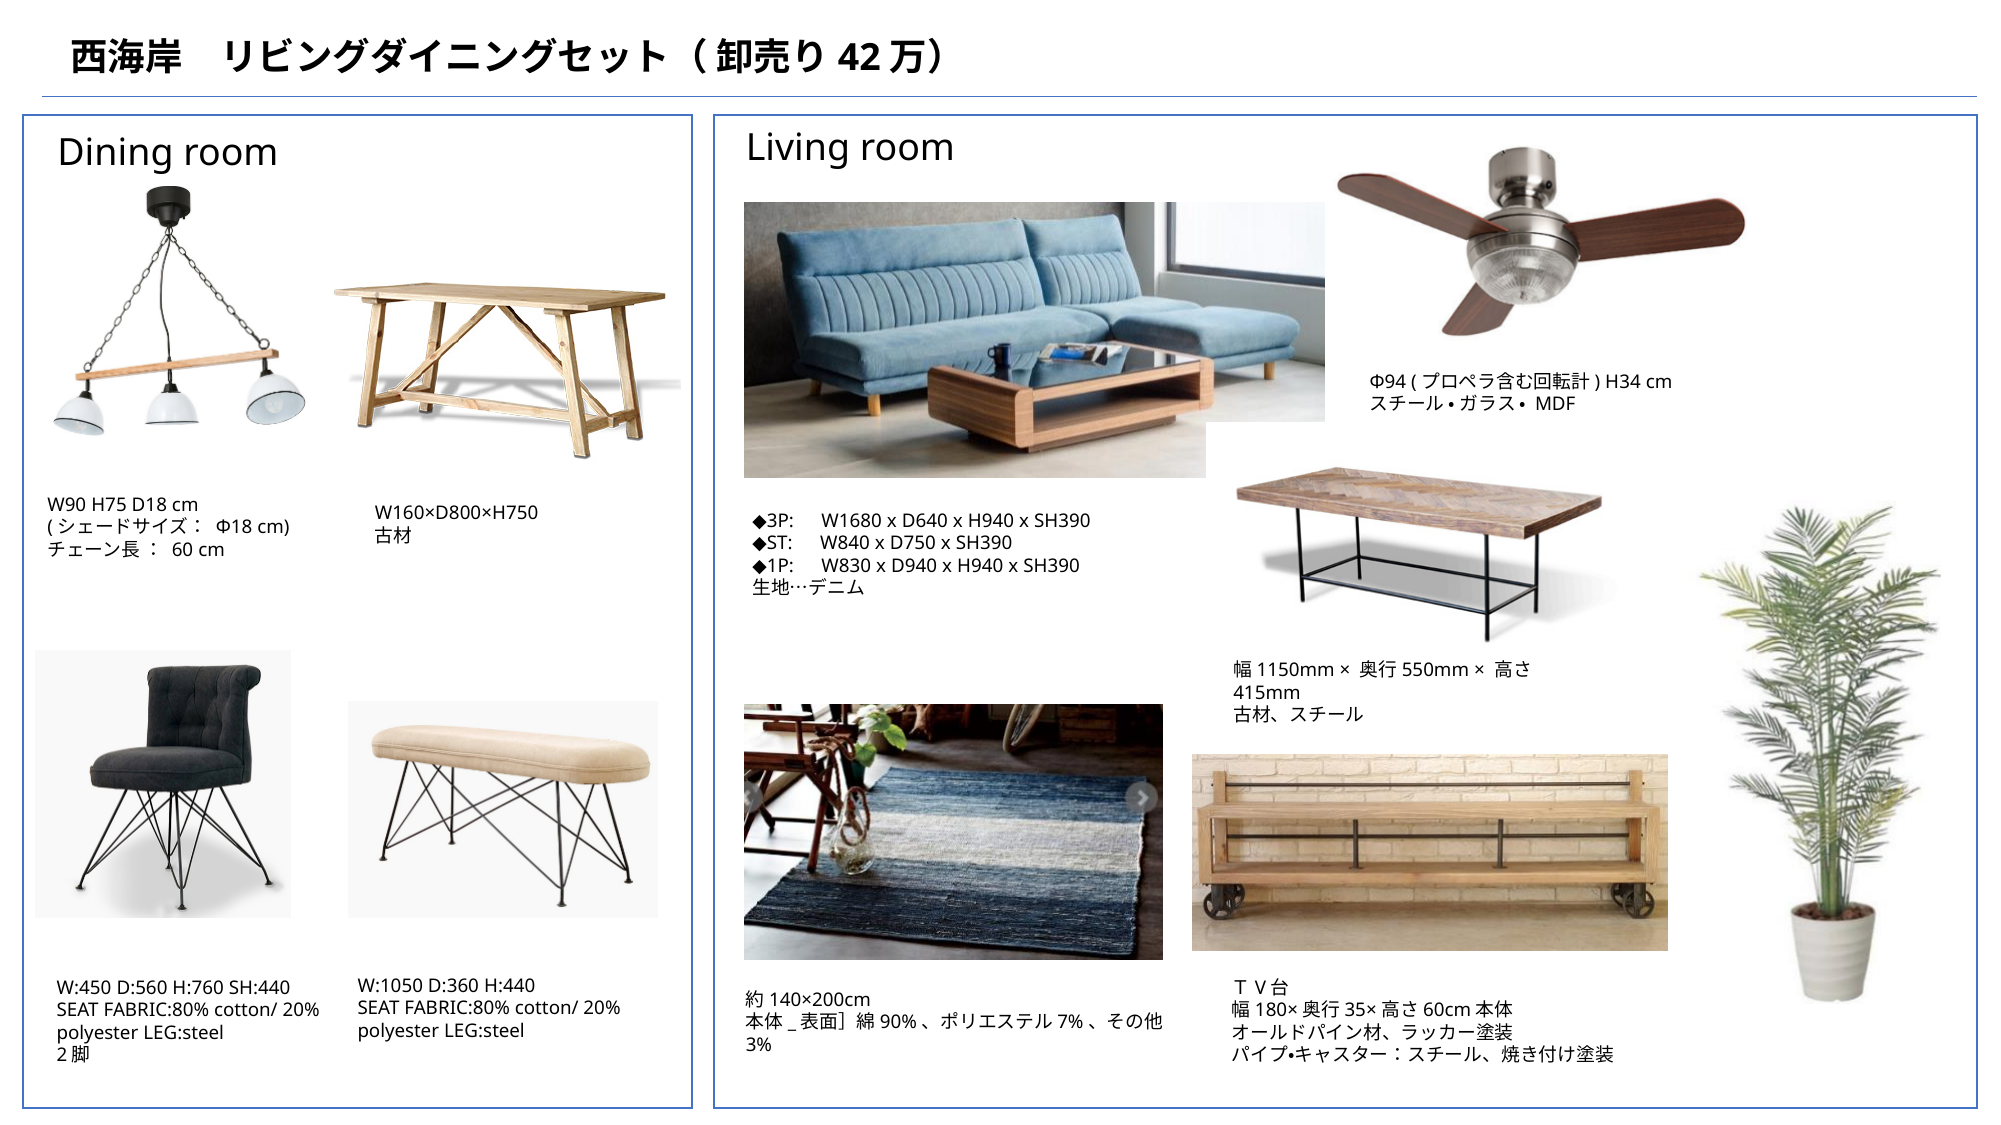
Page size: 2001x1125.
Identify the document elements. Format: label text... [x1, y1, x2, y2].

picture [41, 186, 681, 491]
picture [34, 650, 291, 918]
text_box Living room [731, 115, 971, 175]
text_box [713, 114, 1978, 1109]
text_box [22, 114, 693, 1109]
text_box ◆3P: W1680 x D640 x H940 x SH390 ◆ST: W840 x D750 x SH390 ◆1P: W830 x D940 x H940 x SH390 生地…デニム [737, 500, 1206, 606]
text_box 幅1150mm × 奥行550mm × 高さ415mm 古材、スチール [1218, 663, 1609, 733]
text_box 西海岸 リビングダイニングセット（ 卸売り42万） [55, 25, 1929, 85]
picture [348, 701, 658, 918]
picture [744, 704, 1163, 961]
picture [1192, 753, 1668, 951]
picture [1333, 135, 1750, 347]
text_box ＴV台 幅180×奥行35×高さ60cm本体 オールドパイン材、ラッカー塗装 パイプ・キャスター：スチール、焼き付け塗装 [1217, 967, 1653, 1073]
text_box W160×D800×H750 古材 [360, 493, 569, 554]
text_box Dining room [42, 120, 294, 181]
picture [1688, 500, 1941, 1004]
text_box Φ94 (プロペラ含む回転計) H34 cm スチール ・ ガラス ・ MDF [1354, 361, 1700, 422]
picture [744, 202, 1621, 663]
text_box W:1050 D:360 H:440 SEAT FABRIC:80% cotton/ 20% polyester LEG:steel [342, 966, 674, 1049]
